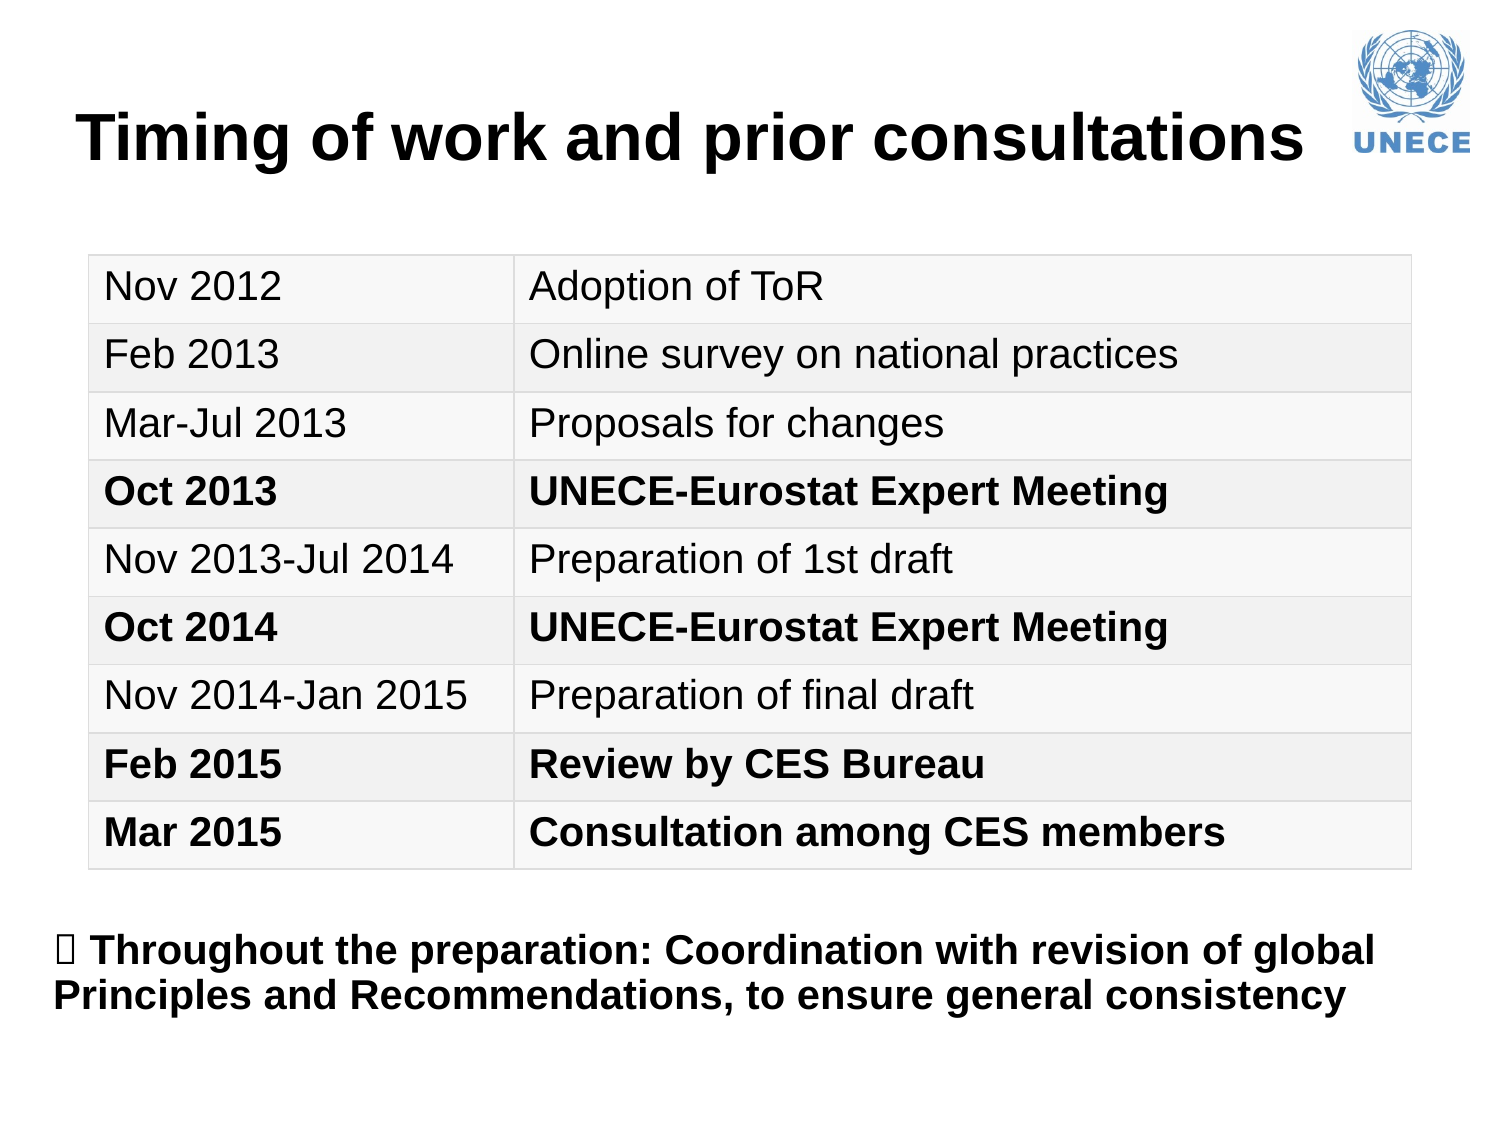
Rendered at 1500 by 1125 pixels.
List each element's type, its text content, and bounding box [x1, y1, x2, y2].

table_cell Online survey on national practices [515, 324, 1411, 391]
table_header Adoption of ToR [515, 256, 1411, 323]
table_cell Proposals for changes [515, 393, 1411, 459]
table_cell Nov 2014-Jan 2015 [89, 665, 513, 732]
picture [1352, 30, 1470, 153]
list  Throughout the preparation: Coordination with revision of global Principles and Recommendations, to ensure general consistency [53, 928, 1447, 1058]
table_cell UNECE-Eurostat Expert Meeting [515, 461, 1411, 527]
table_header Nov 2012 [89, 256, 513, 323]
table_cell UNECE-Eurostat Expert Meeting [515, 597, 1411, 664]
table_cell Consultation among CES members [515, 802, 1411, 868]
table_cell Mar-Jul 2013 [89, 393, 513, 459]
table_cell Mar 2015 [89, 802, 513, 868]
table_cell Feb 2015 [89, 734, 513, 800]
table_cell Oct 2014 [89, 597, 513, 664]
table_cell Preparation of 1st draft [515, 529, 1411, 596]
table_cell Preparation of final draft [515, 665, 1411, 732]
table_cell Review by CES Bureau [515, 734, 1411, 800]
table_cell Oct 2013 [89, 461, 513, 527]
table_cell Feb 2013 [89, 324, 513, 391]
title Timing of work and prior consultations [75, 50, 1425, 175]
table_cell Nov 2013-Jul 2014 [89, 529, 513, 596]
